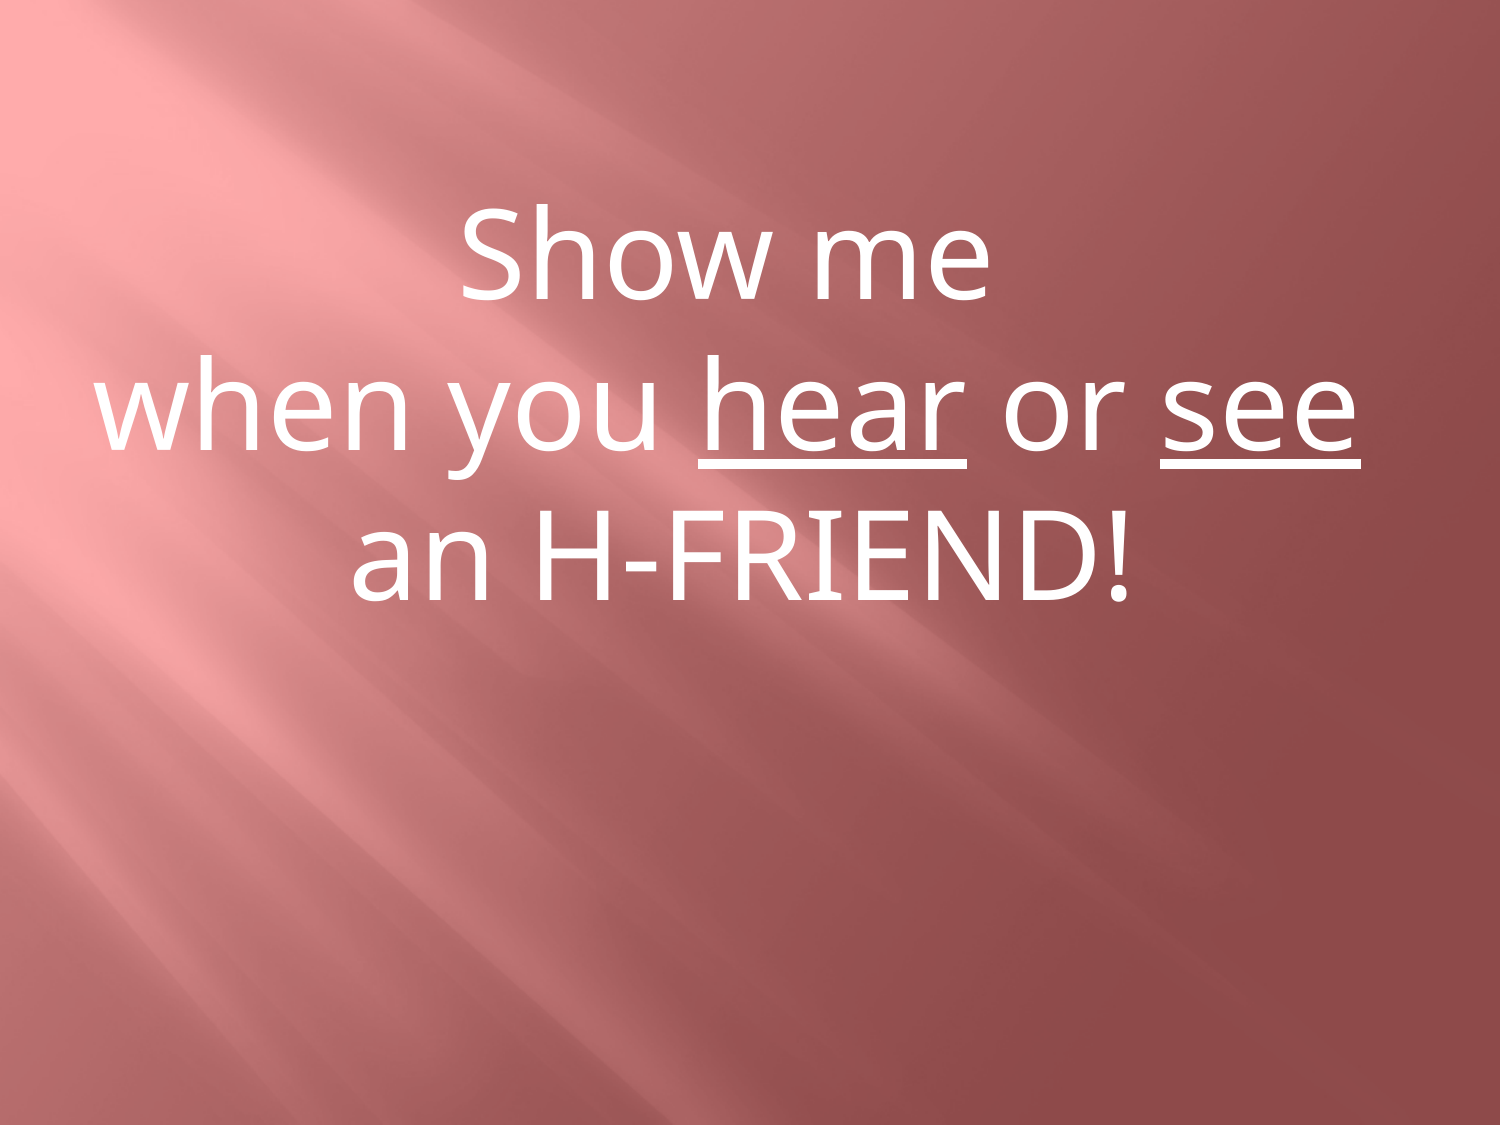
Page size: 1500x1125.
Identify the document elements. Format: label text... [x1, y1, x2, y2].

text_box Show me when you hear or see an H-FRIEND! [77, 167, 1408, 633]
